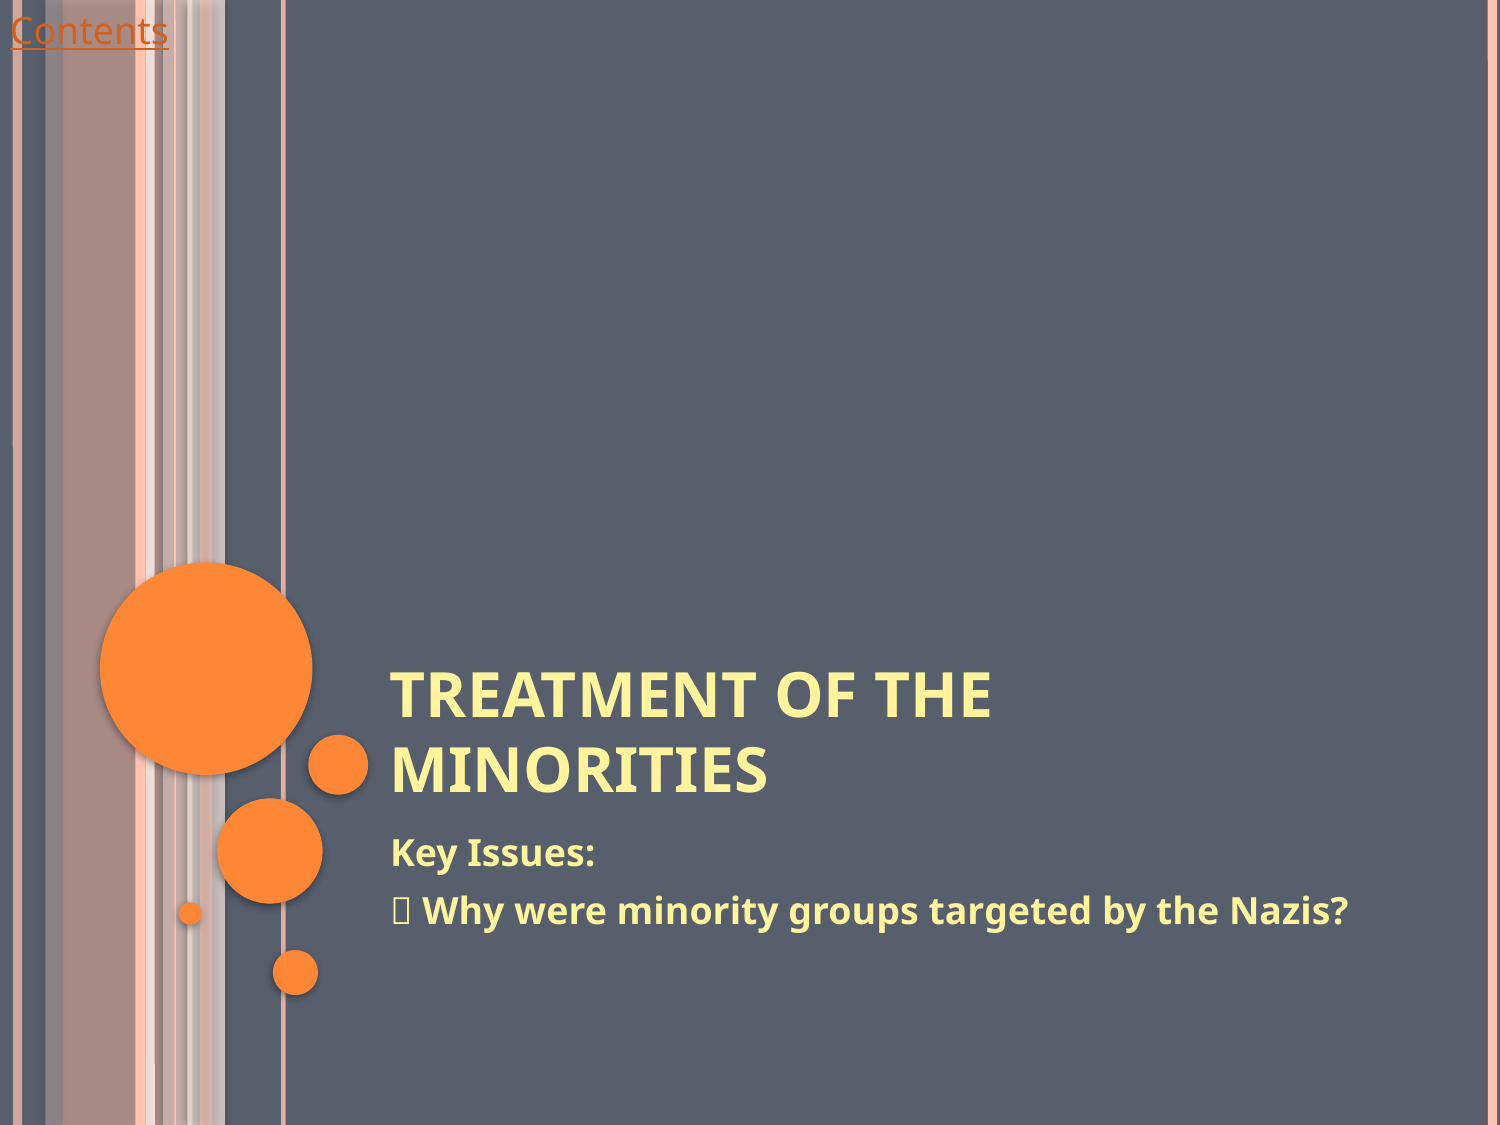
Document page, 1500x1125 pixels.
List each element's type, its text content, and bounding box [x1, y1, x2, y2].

title Treatment of the Minorities [375, 474, 1388, 812]
list Key Issues:  Why were minority groups targeted by the Nazis? [374, 821, 1388, 1048]
